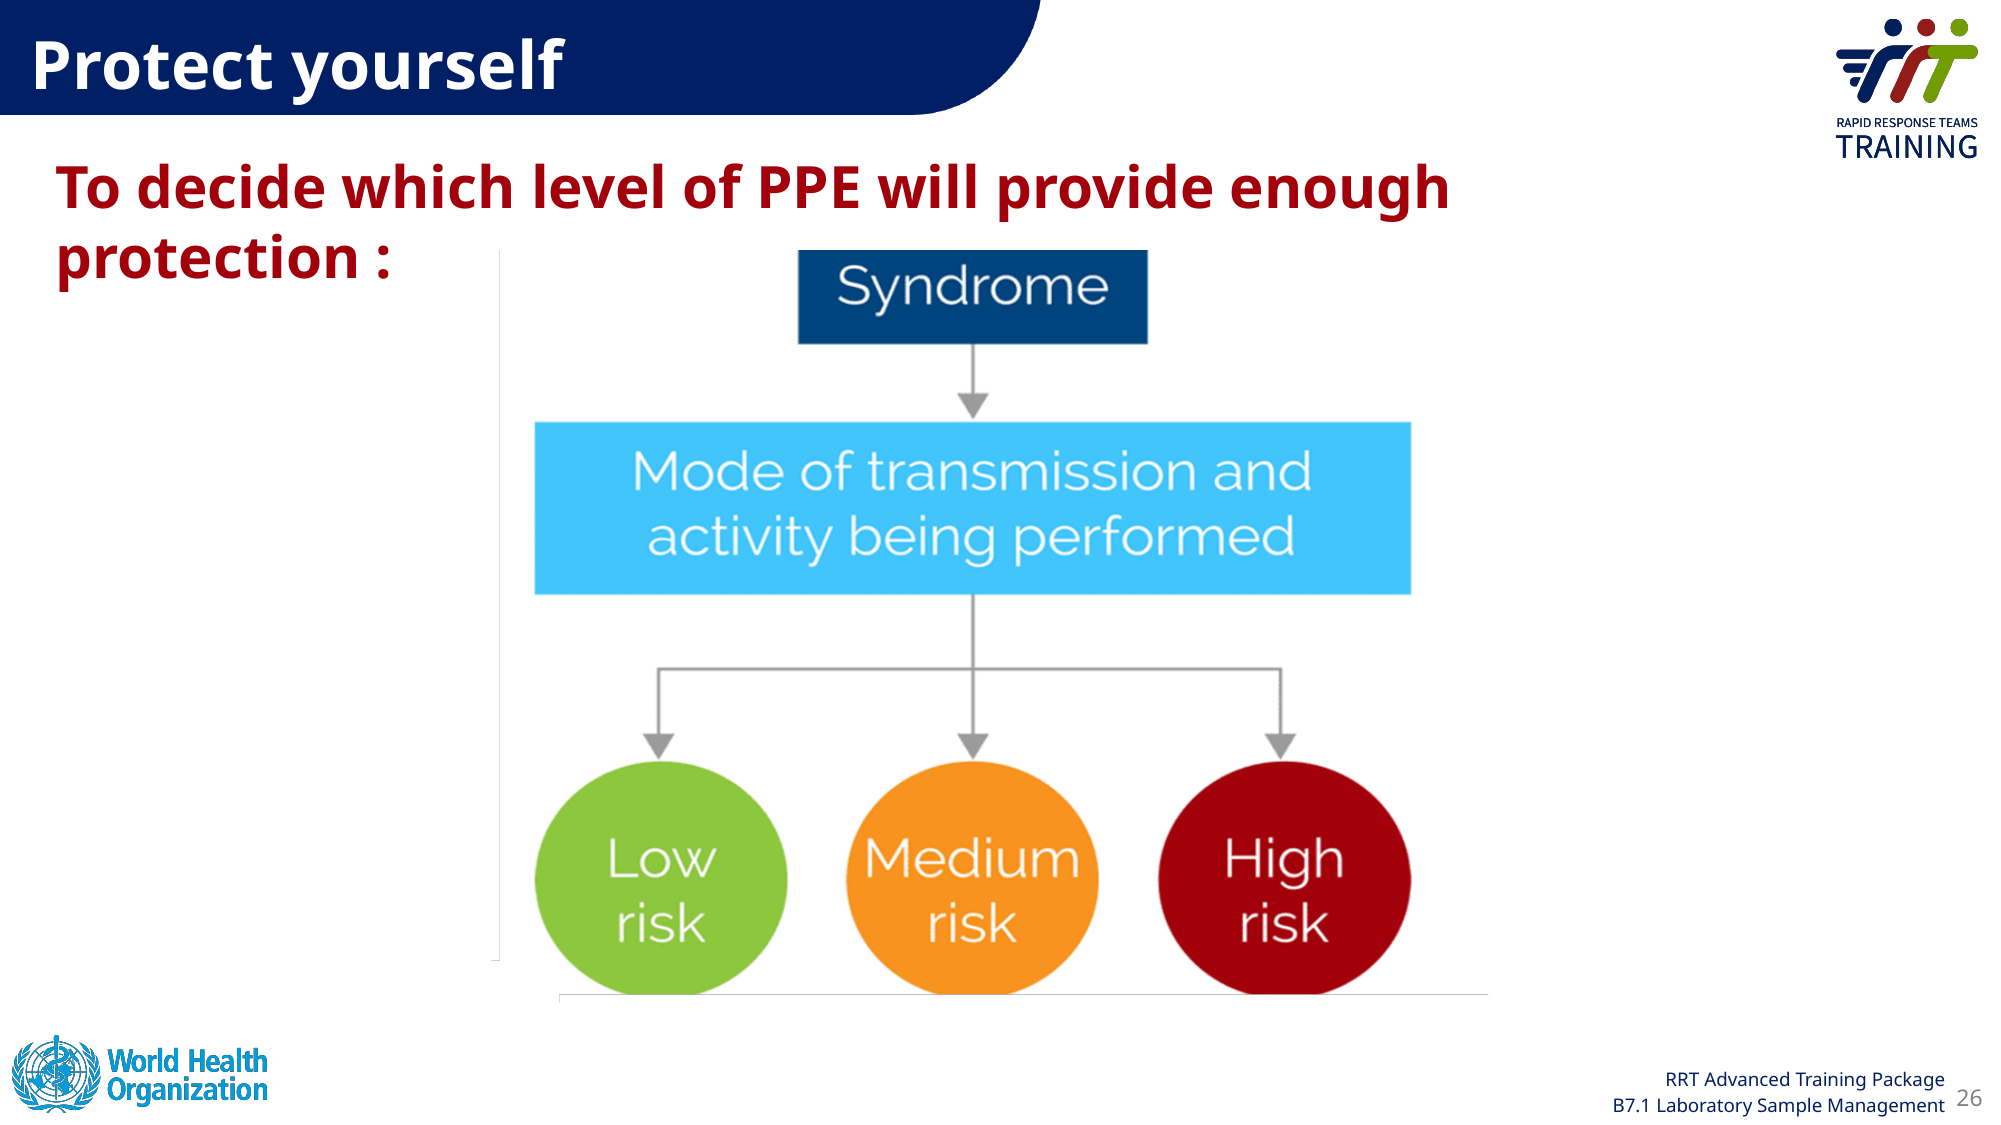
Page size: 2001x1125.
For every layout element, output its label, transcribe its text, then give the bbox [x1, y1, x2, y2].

picture [50, 1108, 62, 1113]
picture [12, 1083, 48, 1113]
picture [12, 1035, 54, 1068]
picture [24, 1054, 36, 1087]
text_box To decide which level of PPE will provide enough protection : [47, 143, 1704, 298]
picture [36, 1088, 78, 1105]
picture [22, 1062, 26, 1077]
picture [40, 1062, 47, 1070]
picture [30, 1083, 37, 1091]
text_box Protect yourself [22, 15, 1000, 122]
picture [46, 1056, 54, 1062]
picture [71, 1053, 90, 1091]
picture [34, 1054, 43, 1078]
picture [59, 1035, 267, 1113]
picture [0, 0, 1042, 115]
picture [490, 250, 1489, 1004]
picture [1835, 19, 1978, 167]
